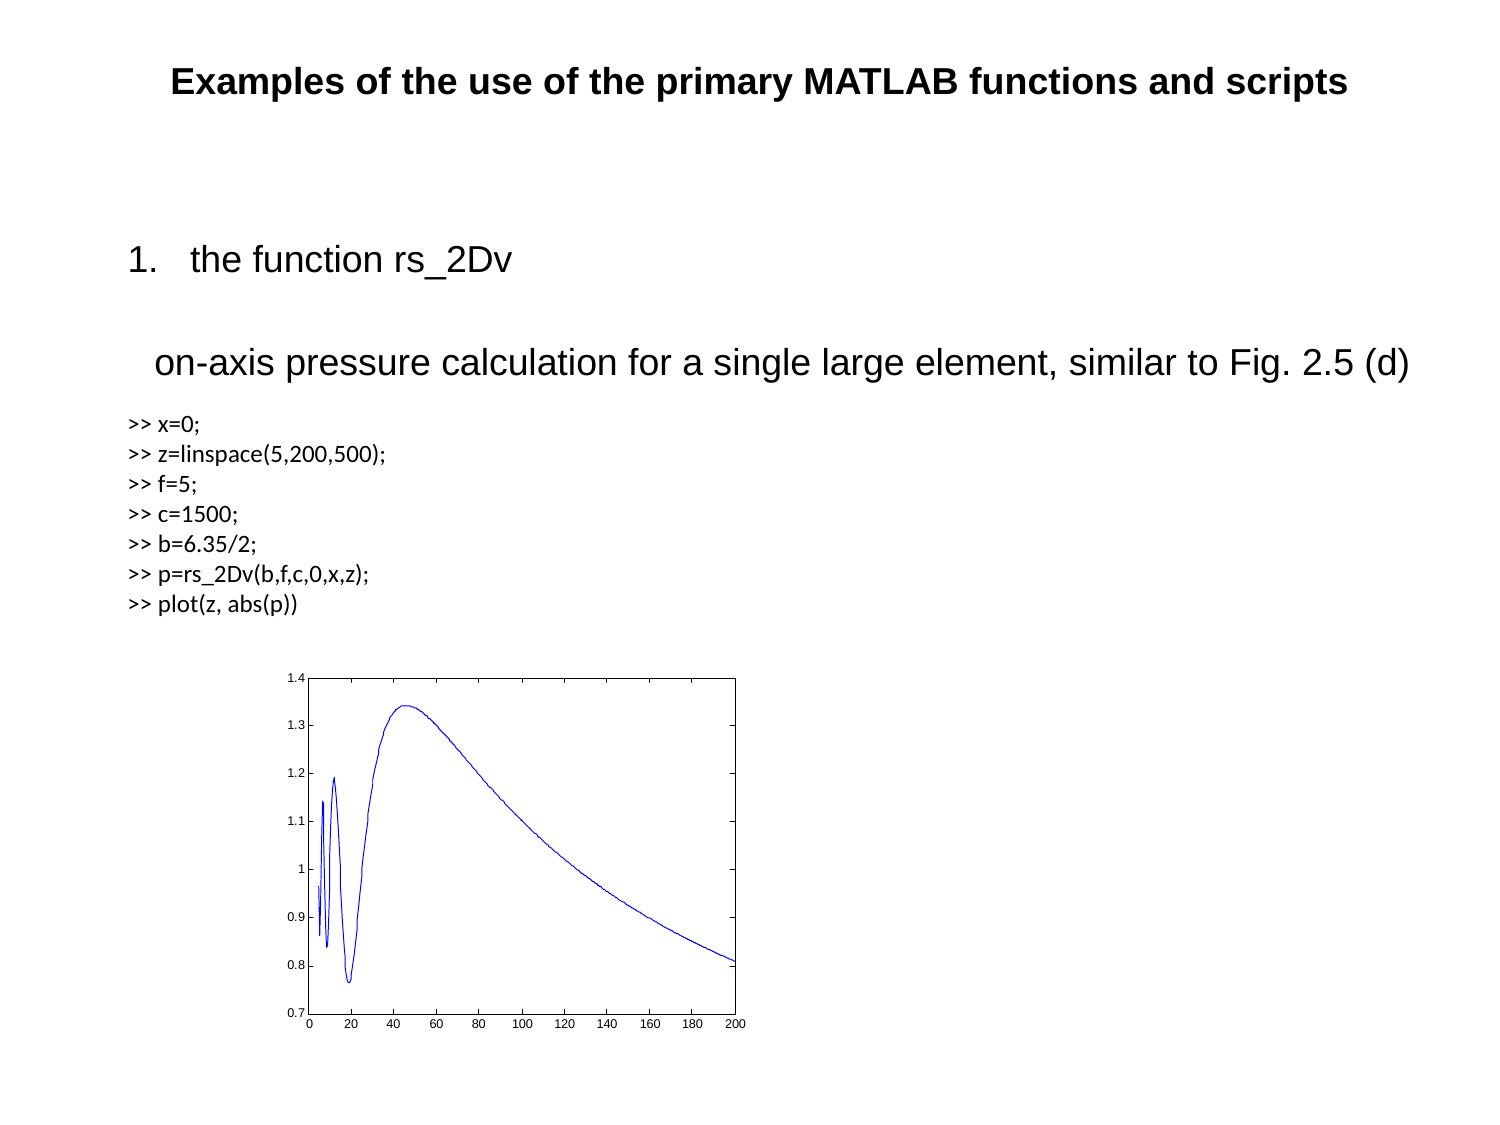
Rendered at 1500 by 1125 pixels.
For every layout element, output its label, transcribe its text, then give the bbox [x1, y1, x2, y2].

text_box on-axis pressure calculation for a single large element, similar to Fig. 2.5 (d) [139, 330, 1426, 391]
text_box >> x=0; >> z=linspace(5,200,500); >> f=5; >> c=1500; >> b=6.35/2; >> p=rs_2Dv(b,f,c,0,x,z); >> plot(z, abs(p)) [112, 399, 863, 625]
text_box Examples of the use of the primary MATLAB functions and scripts [155, 49, 1365, 110]
picture [236, 646, 788, 1060]
text_box 1. the function rs_2Dv [112, 137, 528, 333]
